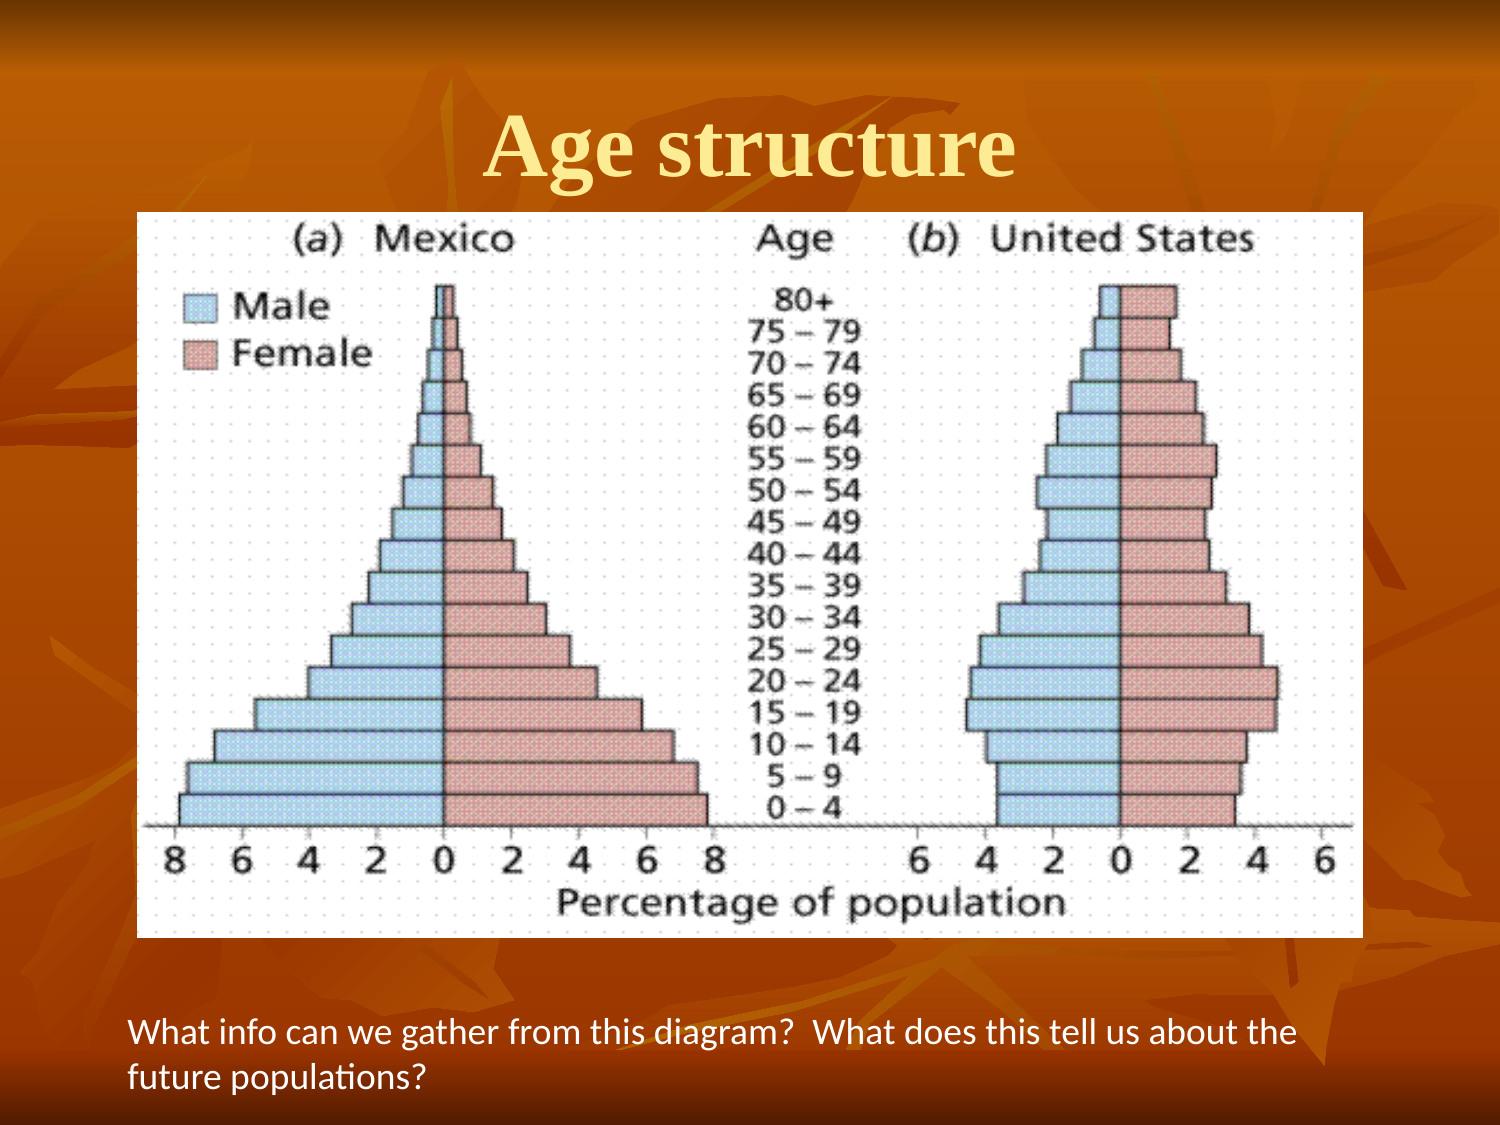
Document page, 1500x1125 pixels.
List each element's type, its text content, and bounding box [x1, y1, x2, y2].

title Age structure [74, 45, 1426, 234]
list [137, 212, 1363, 938]
text_box What info can we gather from this diagram? What does this tell us about the future populations? [112, 999, 1413, 1105]
